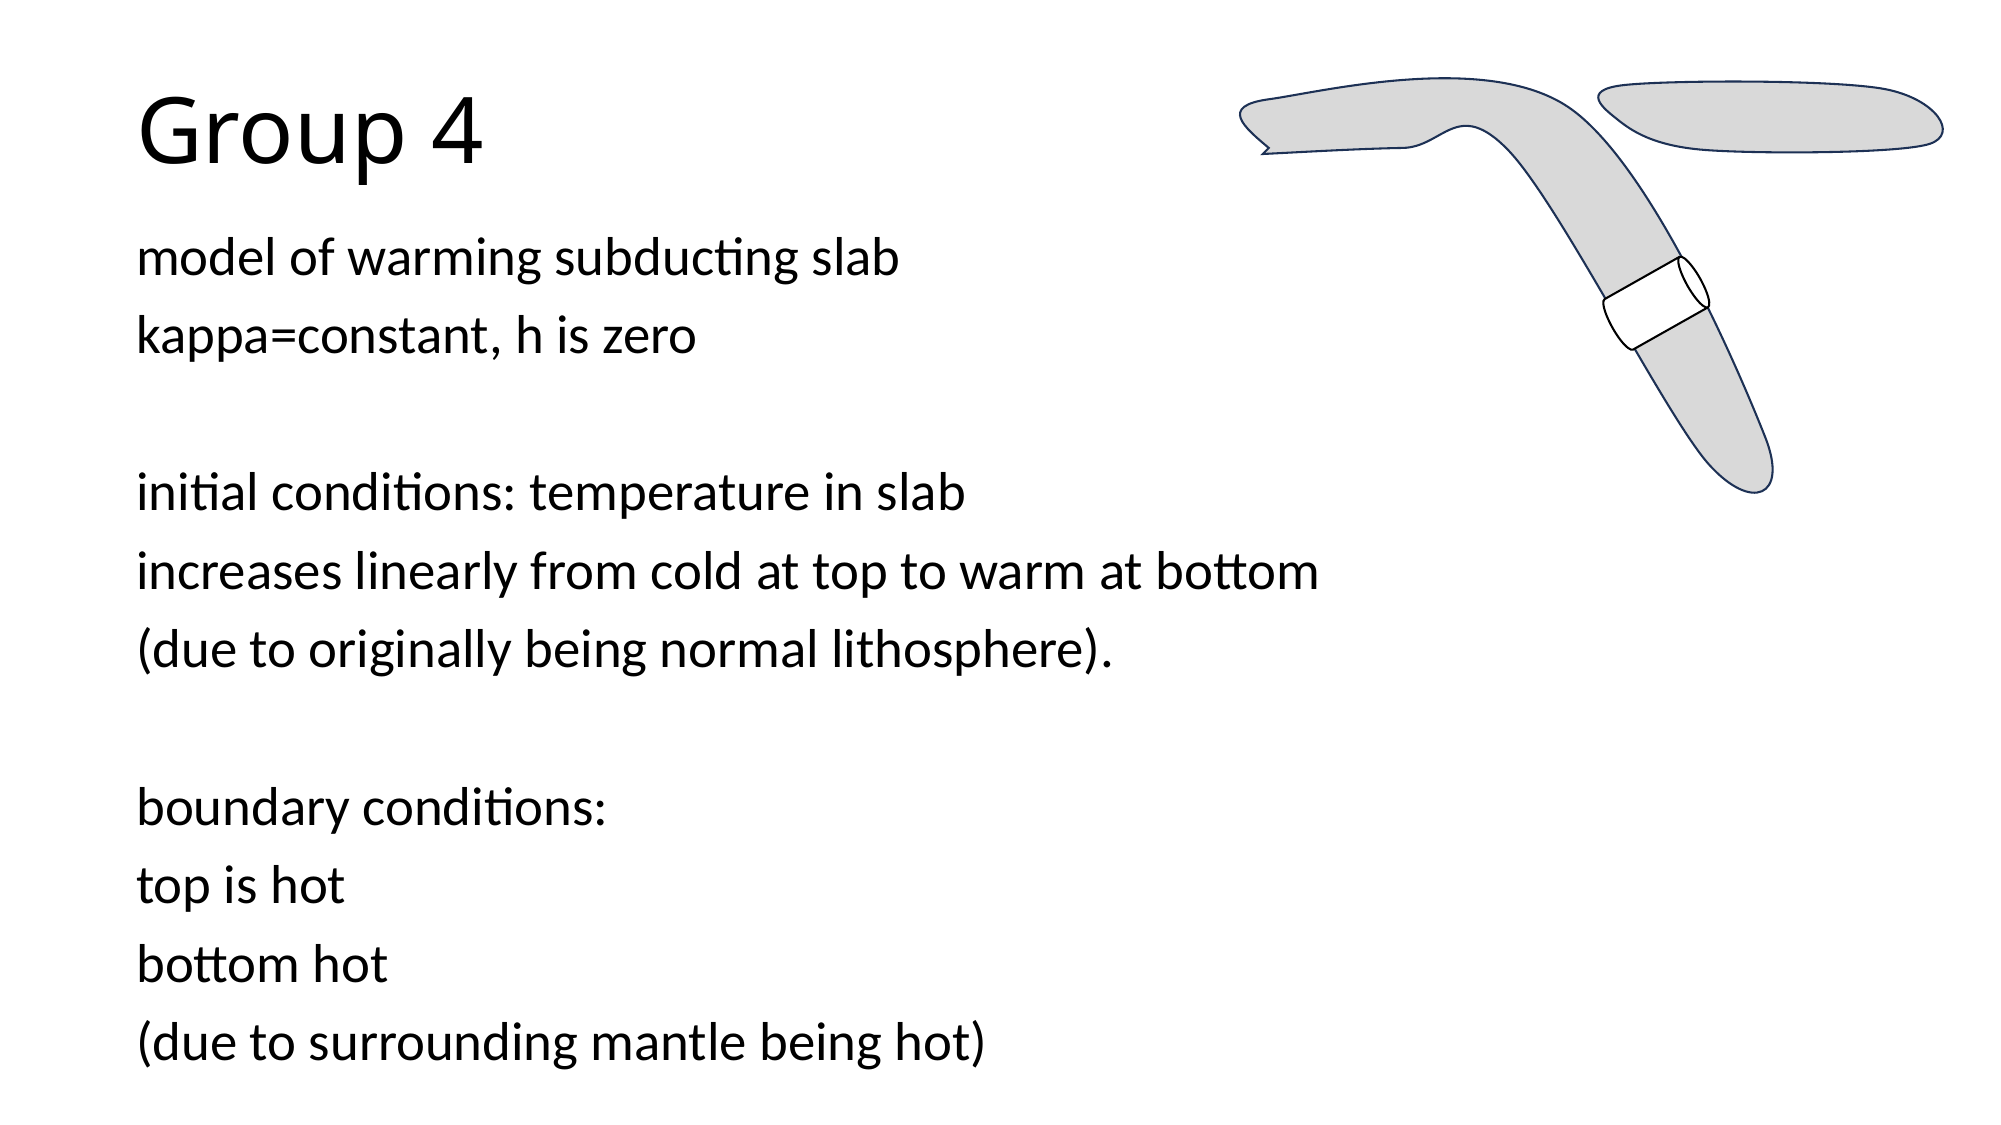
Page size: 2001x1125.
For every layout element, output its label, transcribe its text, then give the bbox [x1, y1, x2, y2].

text_box [1634, 308, 1774, 494]
title Group 4 [121, 25, 1847, 220]
list model of warming subducting slab kappa=constant, h is zero initial conditions: temperature in slab increases linearly from cold at top to warm at bottom (due to originally being normal lithosphere). boundary conditions: top is hot bottom hot (due to surrounding mantle being hot) [121, 220, 1847, 1085]
text_box [1597, 80, 1944, 154]
text_box [1602, 255, 1711, 351]
text_box [1238, 77, 1682, 298]
